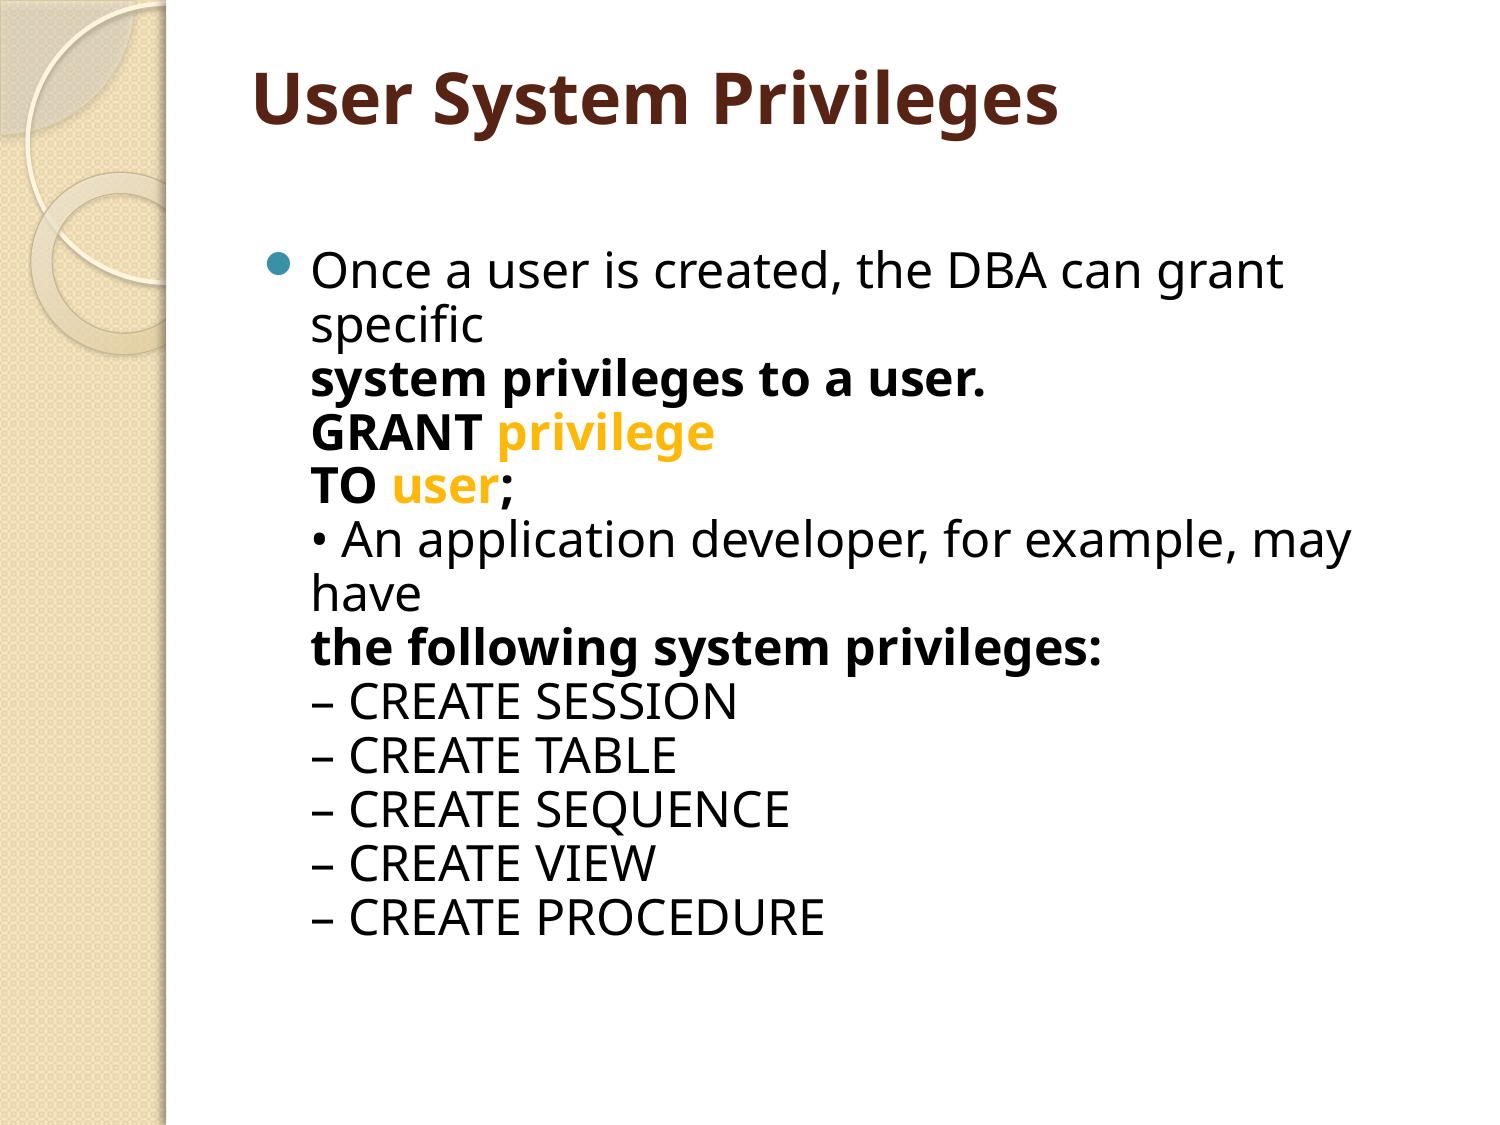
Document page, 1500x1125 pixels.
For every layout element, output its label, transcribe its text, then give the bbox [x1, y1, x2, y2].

title User System Privileges [235, 45, 1466, 233]
list Once a user is created, the DBA can grant specific system privileges to a user. GRANT privilege TO user; • An application developer, for example, may have the following system privileges: – CREATE SESSION – CREATE TABLE – CREATE SEQUENCE – CREATE VIEW – CREATE PROCEDURE [235, 237, 1466, 1025]
